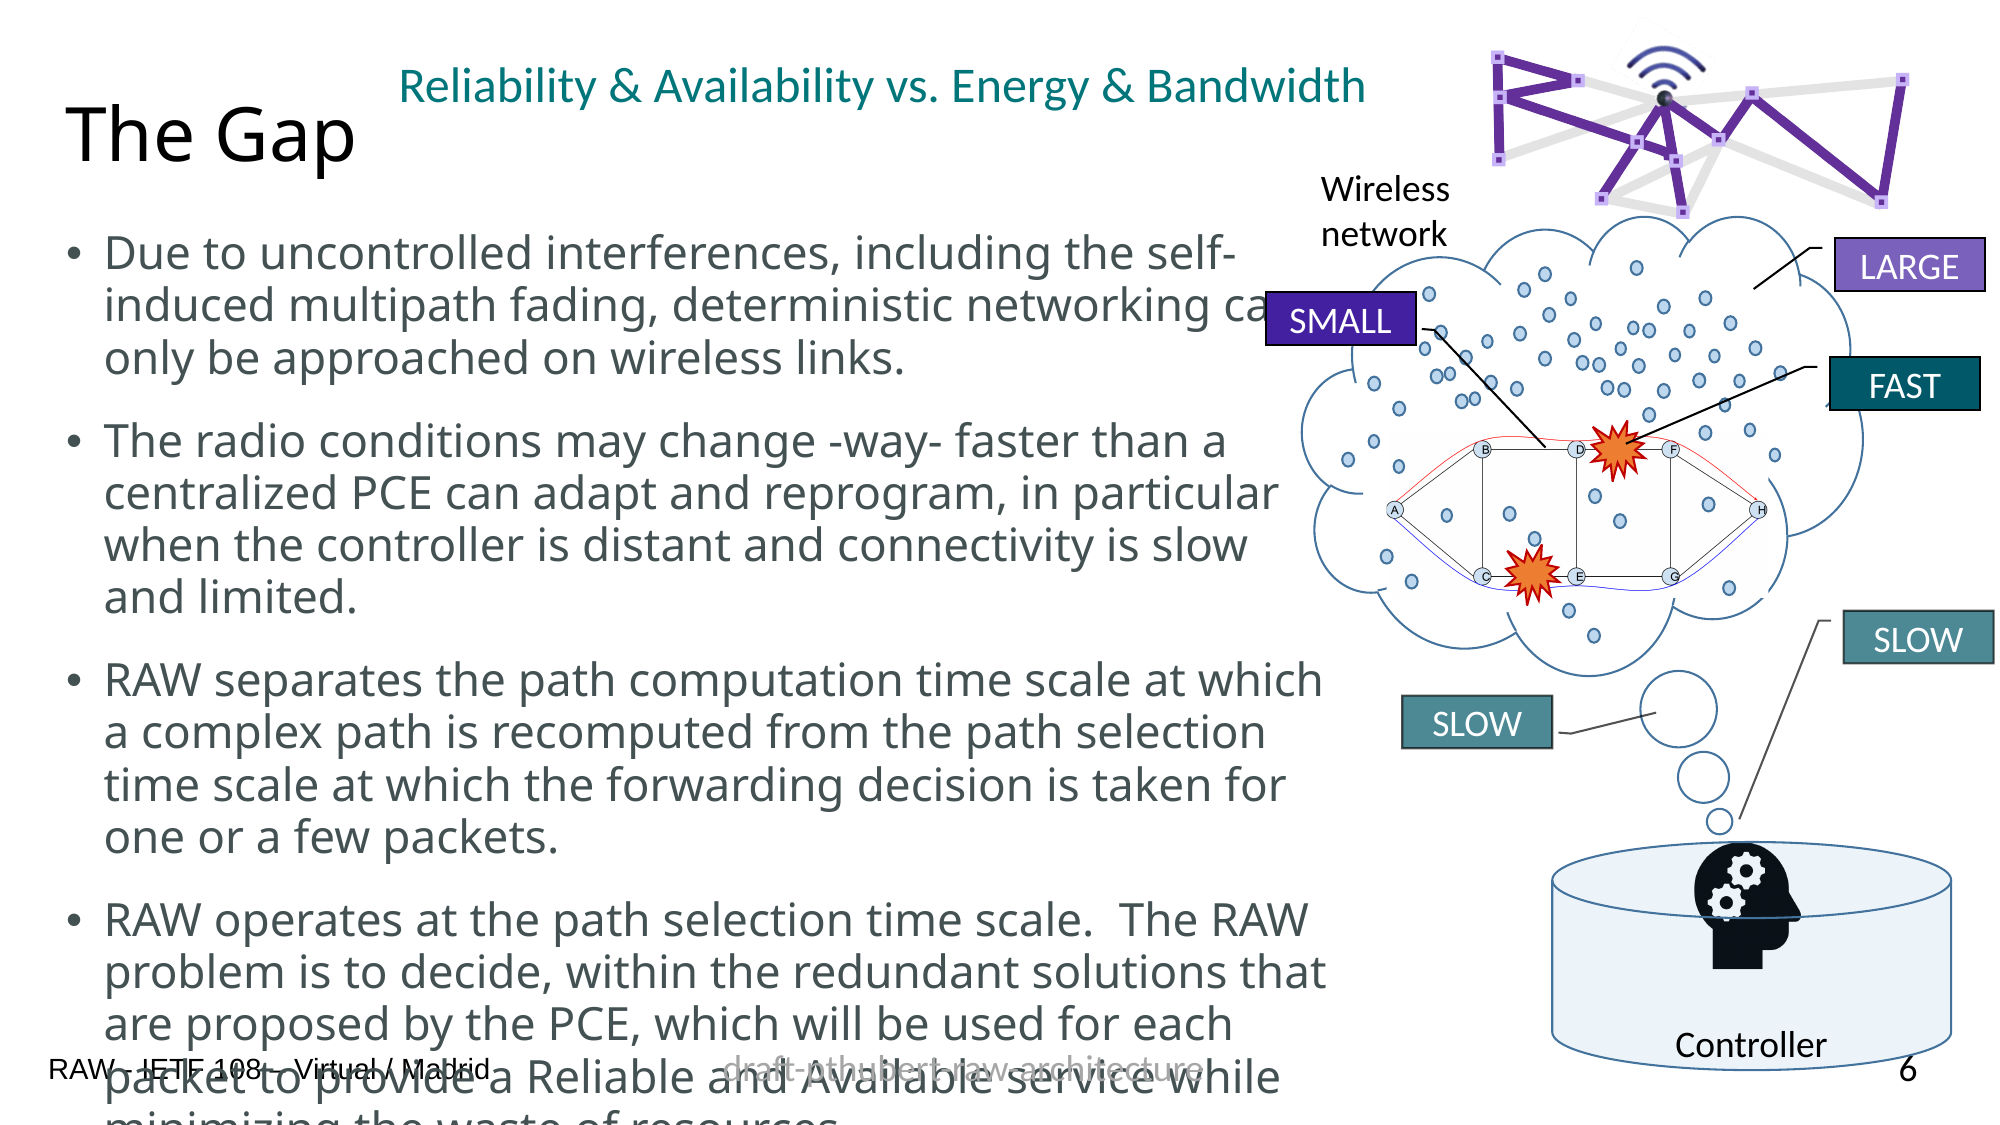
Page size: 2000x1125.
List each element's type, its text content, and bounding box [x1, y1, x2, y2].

text_box [1561, 602, 1577, 619]
text_box [1367, 375, 1382, 392]
text_box SLOW [1401, 695, 1553, 749]
text_box [1683, 323, 1696, 339]
picture [1386, 430, 1769, 598]
text_box [1422, 286, 1437, 303]
text_box [1718, 401, 1732, 413]
text_box [1773, 365, 1788, 378]
text_box [1668, 347, 1682, 363]
list Due to uncontrolled interferences, including the self-induced multipath fading, deterministic networking can only be approached on wireless links. The radio conditions may change -way- faster than a centralized PCE can adapt and reprogram, in particular when the controller is distant and connectivity is slow and limited. RAW separates the path computation time scale at which a complex path is recomputed from the path selection time scale at which the forwarding decision is taken for one or a few packets. RAW operates at the path selection time scale. The RAW problem is to decide, within the redundant solutions that are proposed by the PCE, which will be used for each packet to provide a Reliable and Available service while minimizing the waste of resources. [51, 220, 1344, 1035]
text_box [1629, 259, 1644, 277]
text_box [1435, 324, 1448, 339]
text_box [1418, 341, 1432, 357]
text_box [1777, 377, 1787, 382]
picture [1464, 0, 1956, 239]
picture [1672, 833, 1823, 984]
text_box [1517, 281, 1532, 298]
text_box [1537, 350, 1553, 367]
text_box Reliability & Availability vs. Energy & Bandwidth [384, 45, 1383, 120]
text_box draft-pthubert-raw-architecture [707, 1036, 1708, 1097]
text_box SLOW [1738, 619, 1832, 820]
text_box [1676, 750, 1731, 804]
slide_number 6 [1708, 1050, 1933, 1097]
text_box [1723, 315, 1738, 332]
text_box [1433, 332, 1442, 341]
text_box [1656, 382, 1671, 399]
text_box [1542, 306, 1557, 323]
text_box [1589, 316, 1603, 332]
text_box [1468, 391, 1482, 407]
text_box [1537, 266, 1553, 283]
text_box [1627, 320, 1640, 336]
text_box [1512, 325, 1528, 342]
text_box [1705, 807, 1734, 833]
text_box [1698, 290, 1713, 307]
text_box [1620, 419, 1629, 430]
text_box [1367, 433, 1381, 449]
text_box [1617, 381, 1632, 398]
text_box [1743, 422, 1757, 430]
text_box [1525, 598, 1531, 606]
text_box [1614, 341, 1628, 357]
title The Gap [50, 70, 1927, 209]
text_box [1443, 366, 1457, 382]
text_box [1567, 331, 1582, 348]
text_box [1481, 333, 1494, 349]
text_box [1631, 357, 1646, 375]
text_box [1642, 322, 1657, 339]
text_box [1586, 627, 1602, 644]
text_box [1459, 349, 1473, 365]
text_box Wireless network [1306, 156, 1474, 261]
text_box [1748, 340, 1763, 357]
text_box [1484, 374, 1498, 390]
text_box [1699, 424, 1712, 430]
text_box [1708, 348, 1721, 364]
text_box [1639, 669, 1718, 749]
text_box [1564, 291, 1578, 307]
text_box [1509, 380, 1524, 397]
text_box [1429, 368, 1444, 385]
text_box SMALL [1421, 327, 1531, 430]
text_box SLOW [1843, 610, 1995, 664]
text_box SLOW [1558, 711, 1657, 735]
text_box [1600, 379, 1615, 396]
text_box [1769, 447, 1782, 463]
text_box [1454, 393, 1469, 410]
text_box Controller [1551, 843, 1953, 1072]
text_box LARGE [1753, 246, 1823, 290]
text_box [1592, 356, 1607, 373]
text_box FAST [1655, 365, 1818, 430]
text_box LARGE [1834, 237, 1986, 292]
text_box [1575, 354, 1590, 371]
text_box [1341, 451, 1356, 468]
text_box SMALL [1265, 291, 1417, 346]
text_box [1379, 548, 1386, 565]
text_box [1733, 373, 1746, 389]
text_box [1392, 400, 1407, 417]
text_box [1656, 298, 1671, 315]
text_box [1642, 406, 1657, 423]
text_box FAST [1829, 356, 1981, 411]
text_box [1692, 372, 1707, 389]
text_box [1300, 215, 1864, 678]
